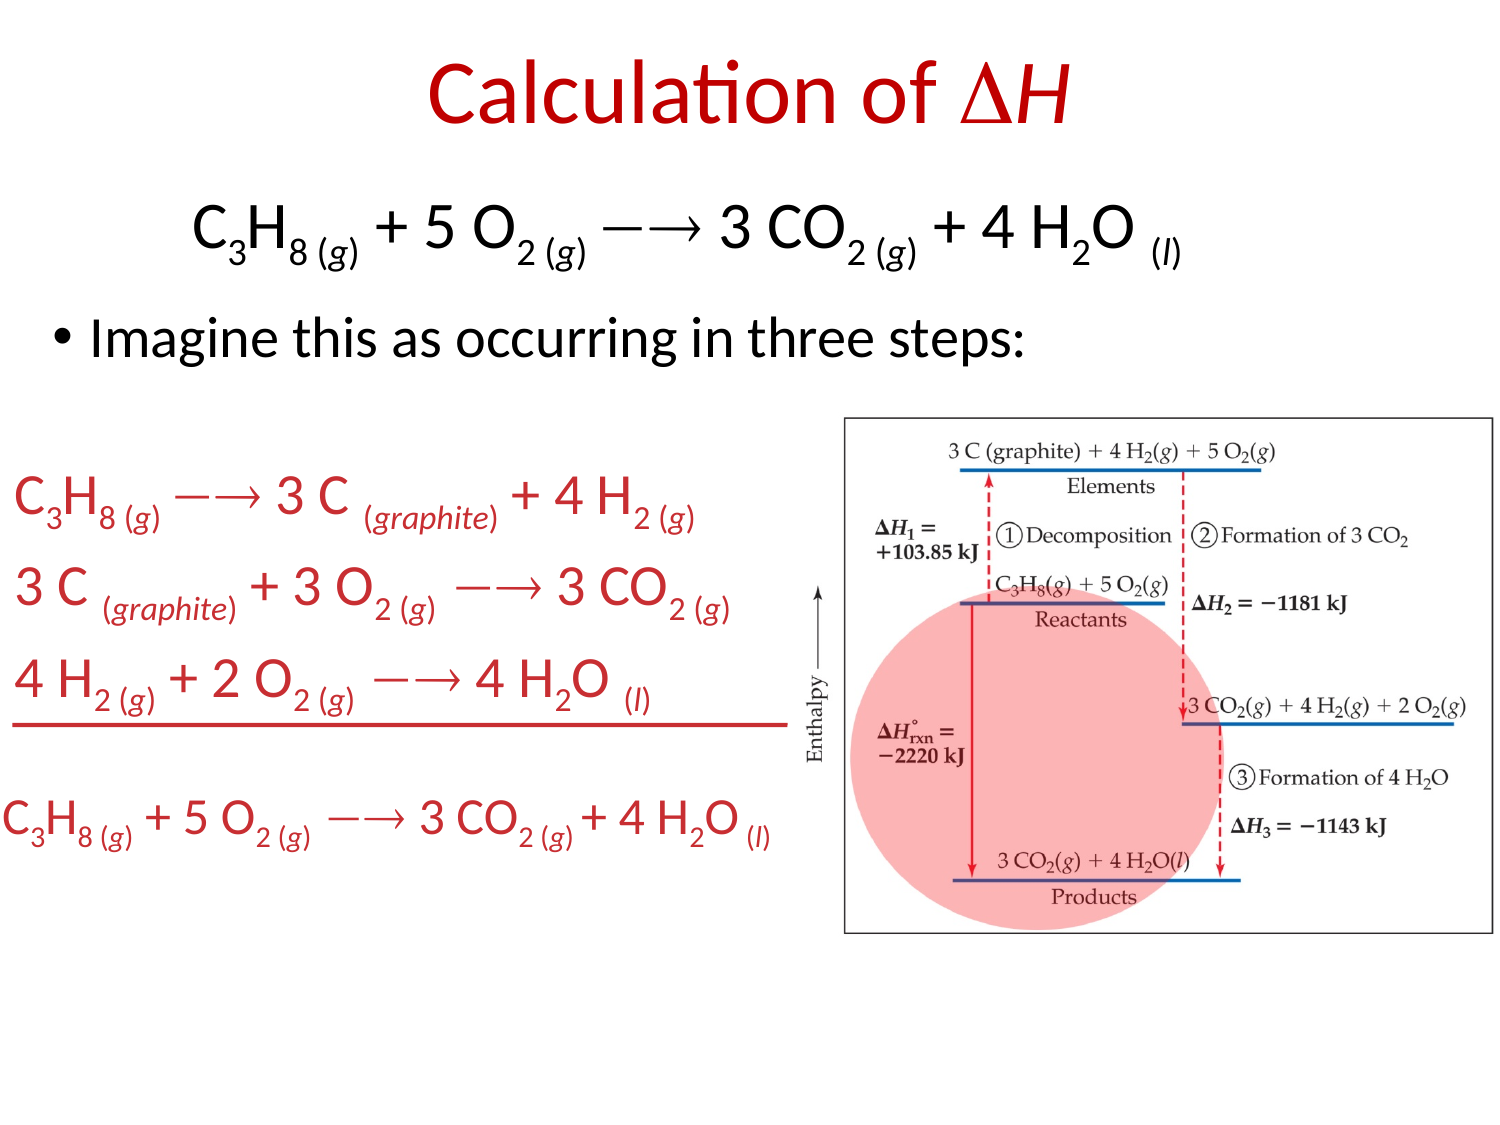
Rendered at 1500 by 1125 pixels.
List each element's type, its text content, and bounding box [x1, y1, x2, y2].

text_box Imagine this as occurring in three steps: [37, 299, 1388, 413]
text_box Calculation of H [112, 24, 1388, 213]
text_box C3H8 (g)  3 C (graphite) + 4 H2 (g) 3 C (graphite) + 3 O2 (g)  3 CO2 (g) 4 H2 (g) + 2 O2 (g)  4 H2O (l) [0, 448, 794, 774]
picture [799, 411, 1498, 938]
text_box C3H8 (g) + 5 O2 (g)  3 CO2 (g) + 4 H2O (l) [0, 774, 794, 861]
text_box C3H8 (g) + 5 O2 (g)  3 CO2 (g) + 4 H2O (l) [177, 174, 1198, 281]
